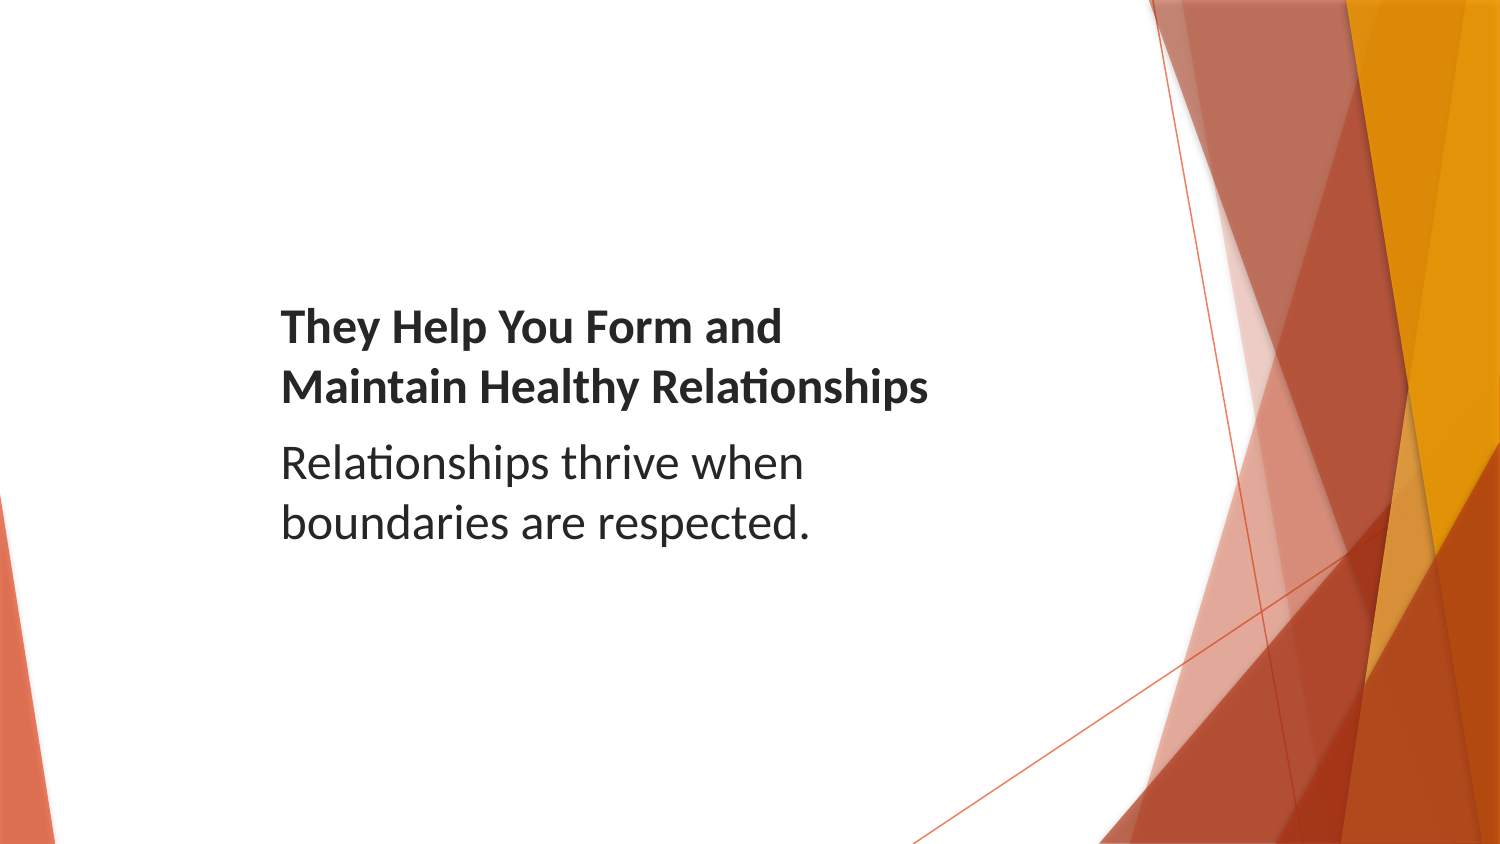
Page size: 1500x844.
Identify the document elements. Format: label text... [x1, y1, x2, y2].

list They Help You Form and Maintain Healthy Relationships Relationships thrive when boundaries are respected. [265, 114, 951, 729]
